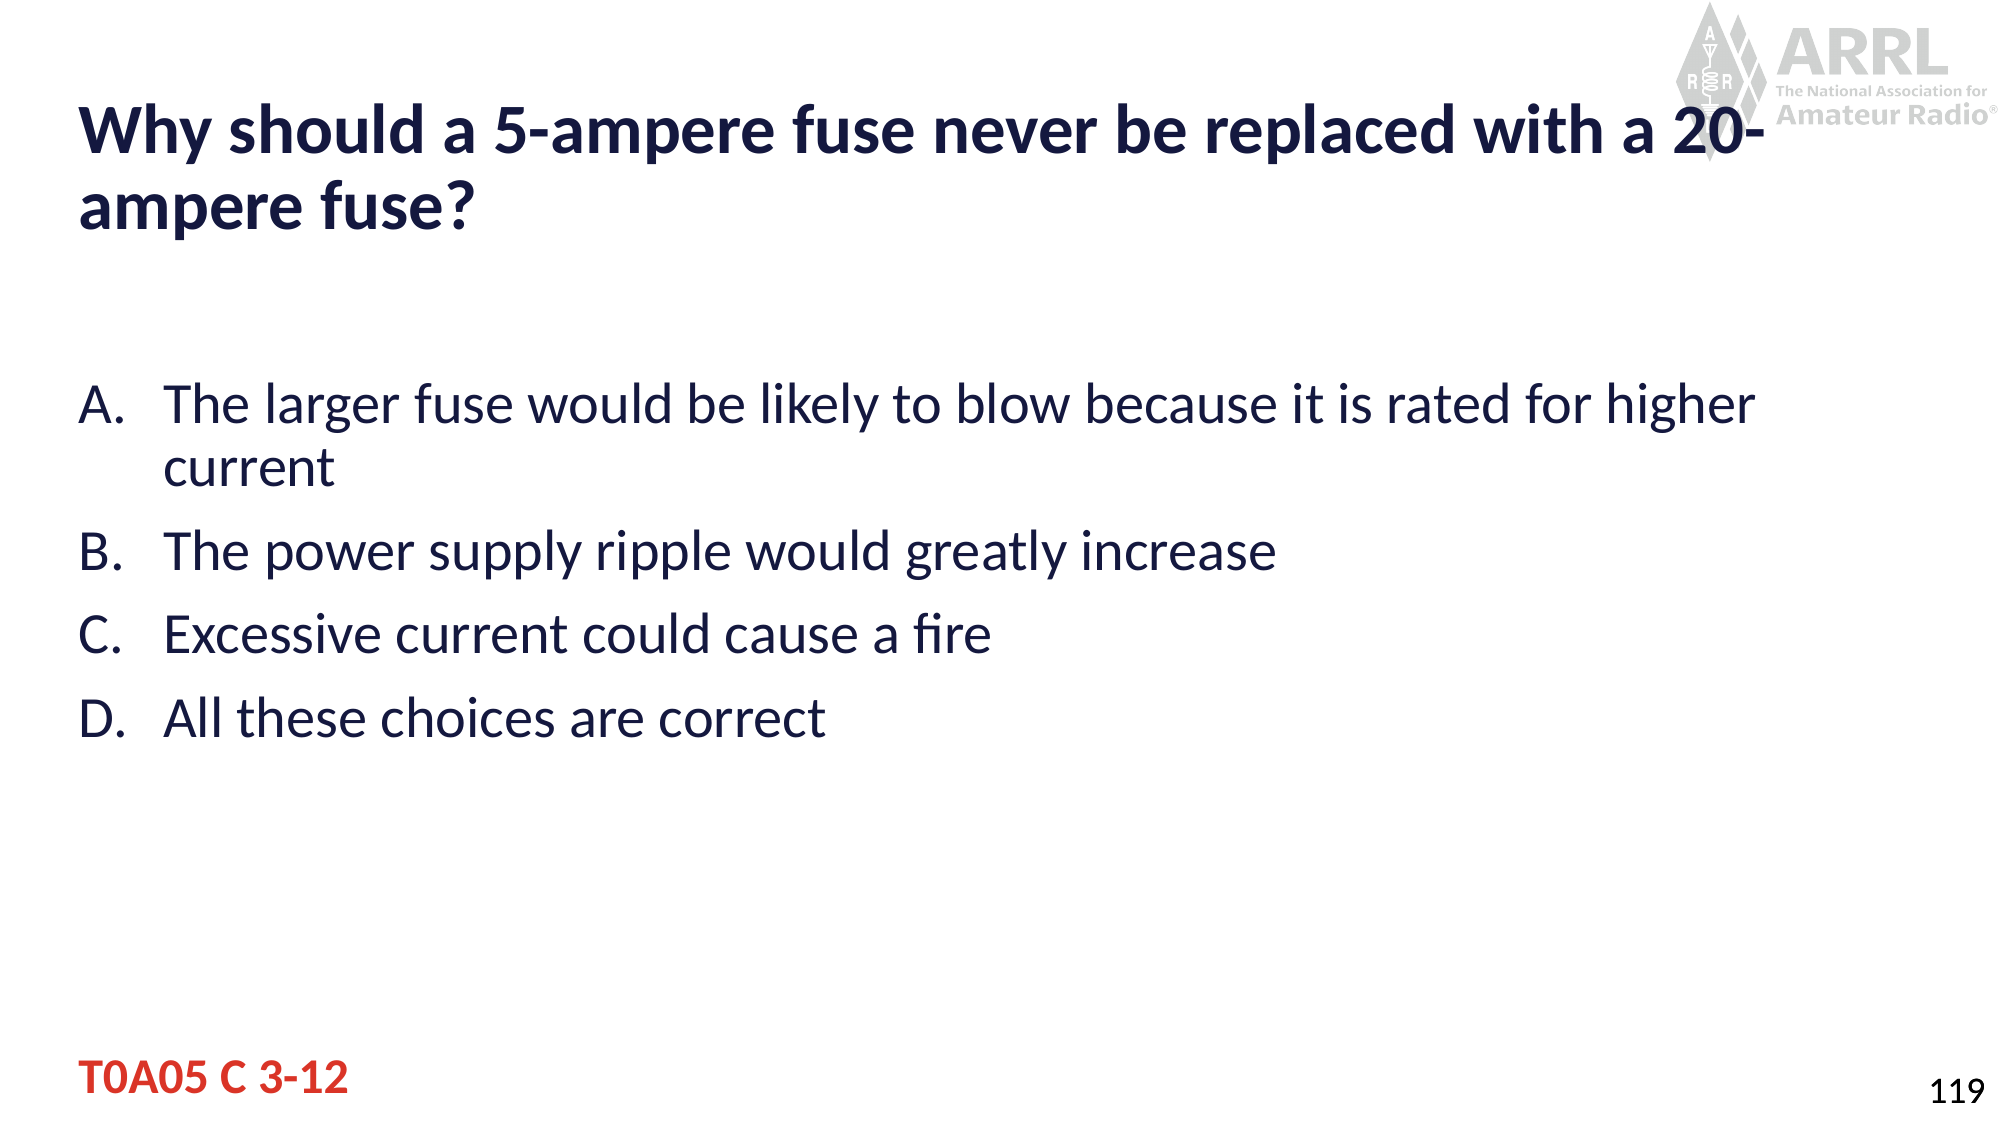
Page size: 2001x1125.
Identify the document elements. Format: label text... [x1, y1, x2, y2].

text_box T0A05 C 3-12 [63, 1036, 921, 1112]
list The larger fuse would be likely to blow because it is rated for higher current The power supply ripple would greatly increase Excessive current could cause a fire All these choices are correct [63, 365, 1863, 989]
title Why should a 5-ampere fuse never be replaced with a 20-ampere fuse? [63, 59, 1863, 278]
picture [1674, 0, 2000, 164]
